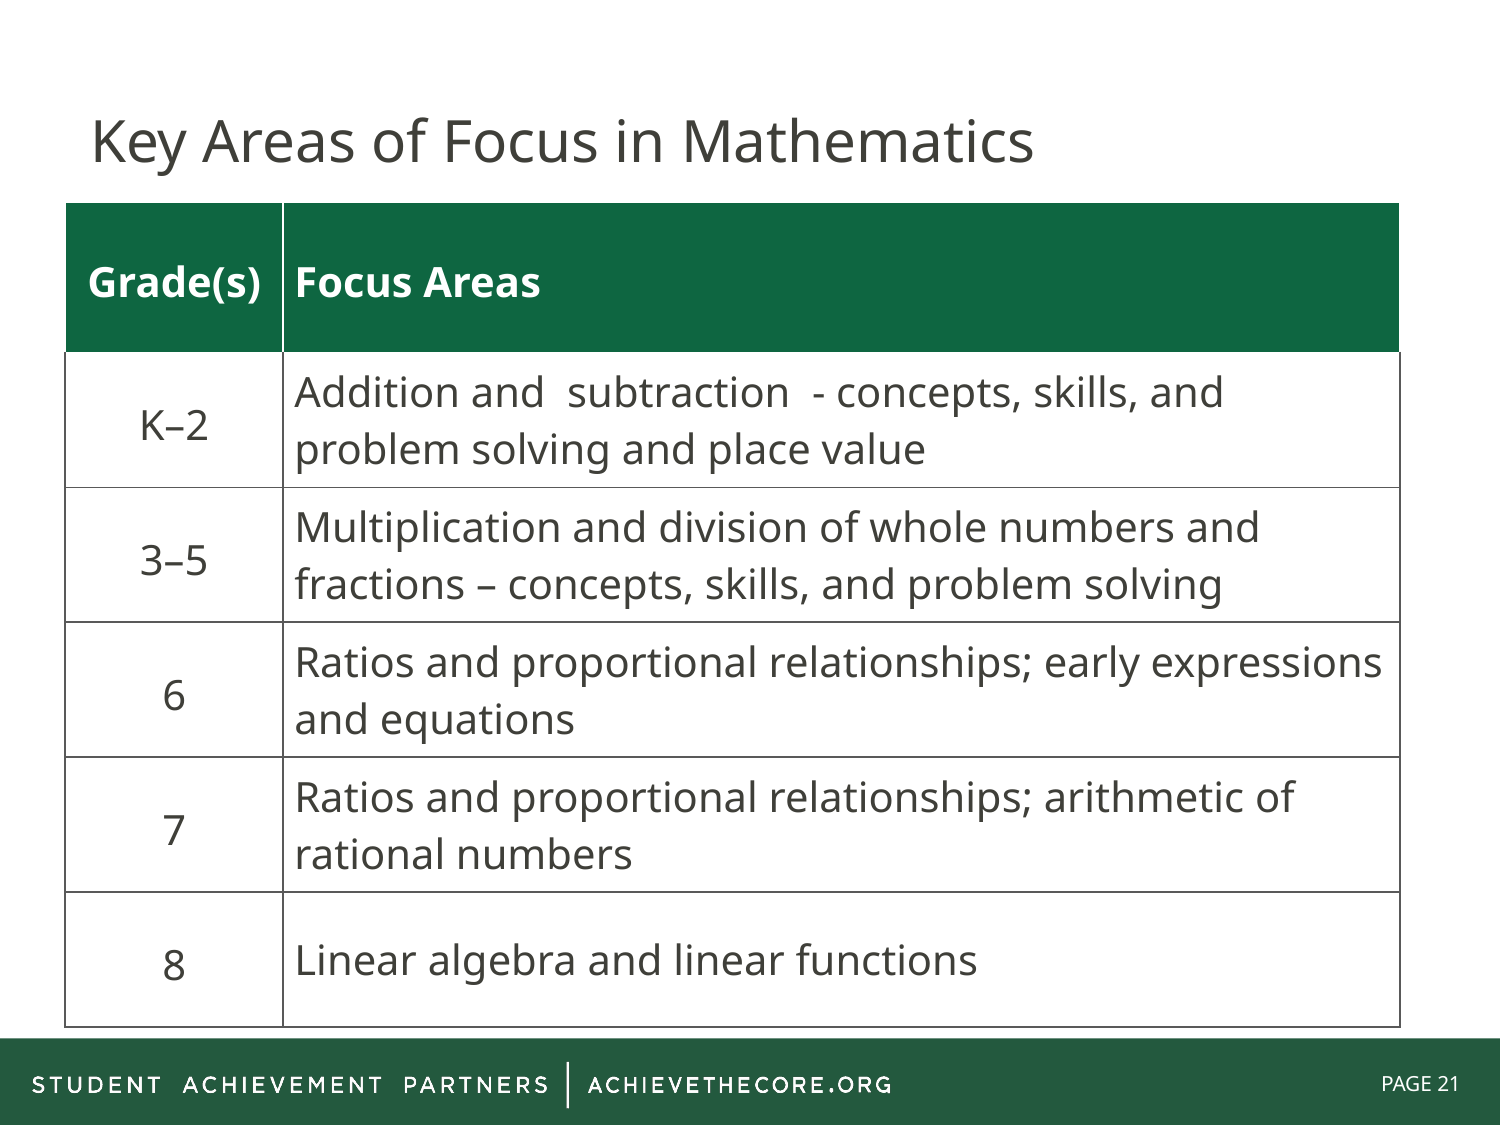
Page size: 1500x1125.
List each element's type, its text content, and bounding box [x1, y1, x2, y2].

table_cell 3–5 [66, 488, 282, 621]
table_cell Multiplication and division of whole numbers and fractions – concepts, skills, and problem solving [284, 488, 1399, 621]
table_cell 7 [66, 758, 282, 891]
table_cell Ratios and proportional relationships; early expressions and equations [284, 623, 1399, 756]
table_cell 8 [66, 893, 282, 1026]
table_cell Addition and subtraction - concepts, skills, and problem solving and place value [284, 353, 1399, 487]
table_cell K–2 [66, 353, 282, 487]
table_cell Ratios and proportional relationships; arithmetic of rational numbers [284, 758, 1399, 891]
table_header Focus Areas [284, 203, 1399, 352]
picture [12, 1055, 911, 1112]
table_cell Linear algebra and linear functions [284, 893, 1399, 1026]
table_header Grade(s) [66, 203, 282, 352]
table_cell 6 [66, 623, 282, 756]
title Key Areas of Focus in Mathematics [75, 95, 1425, 182]
